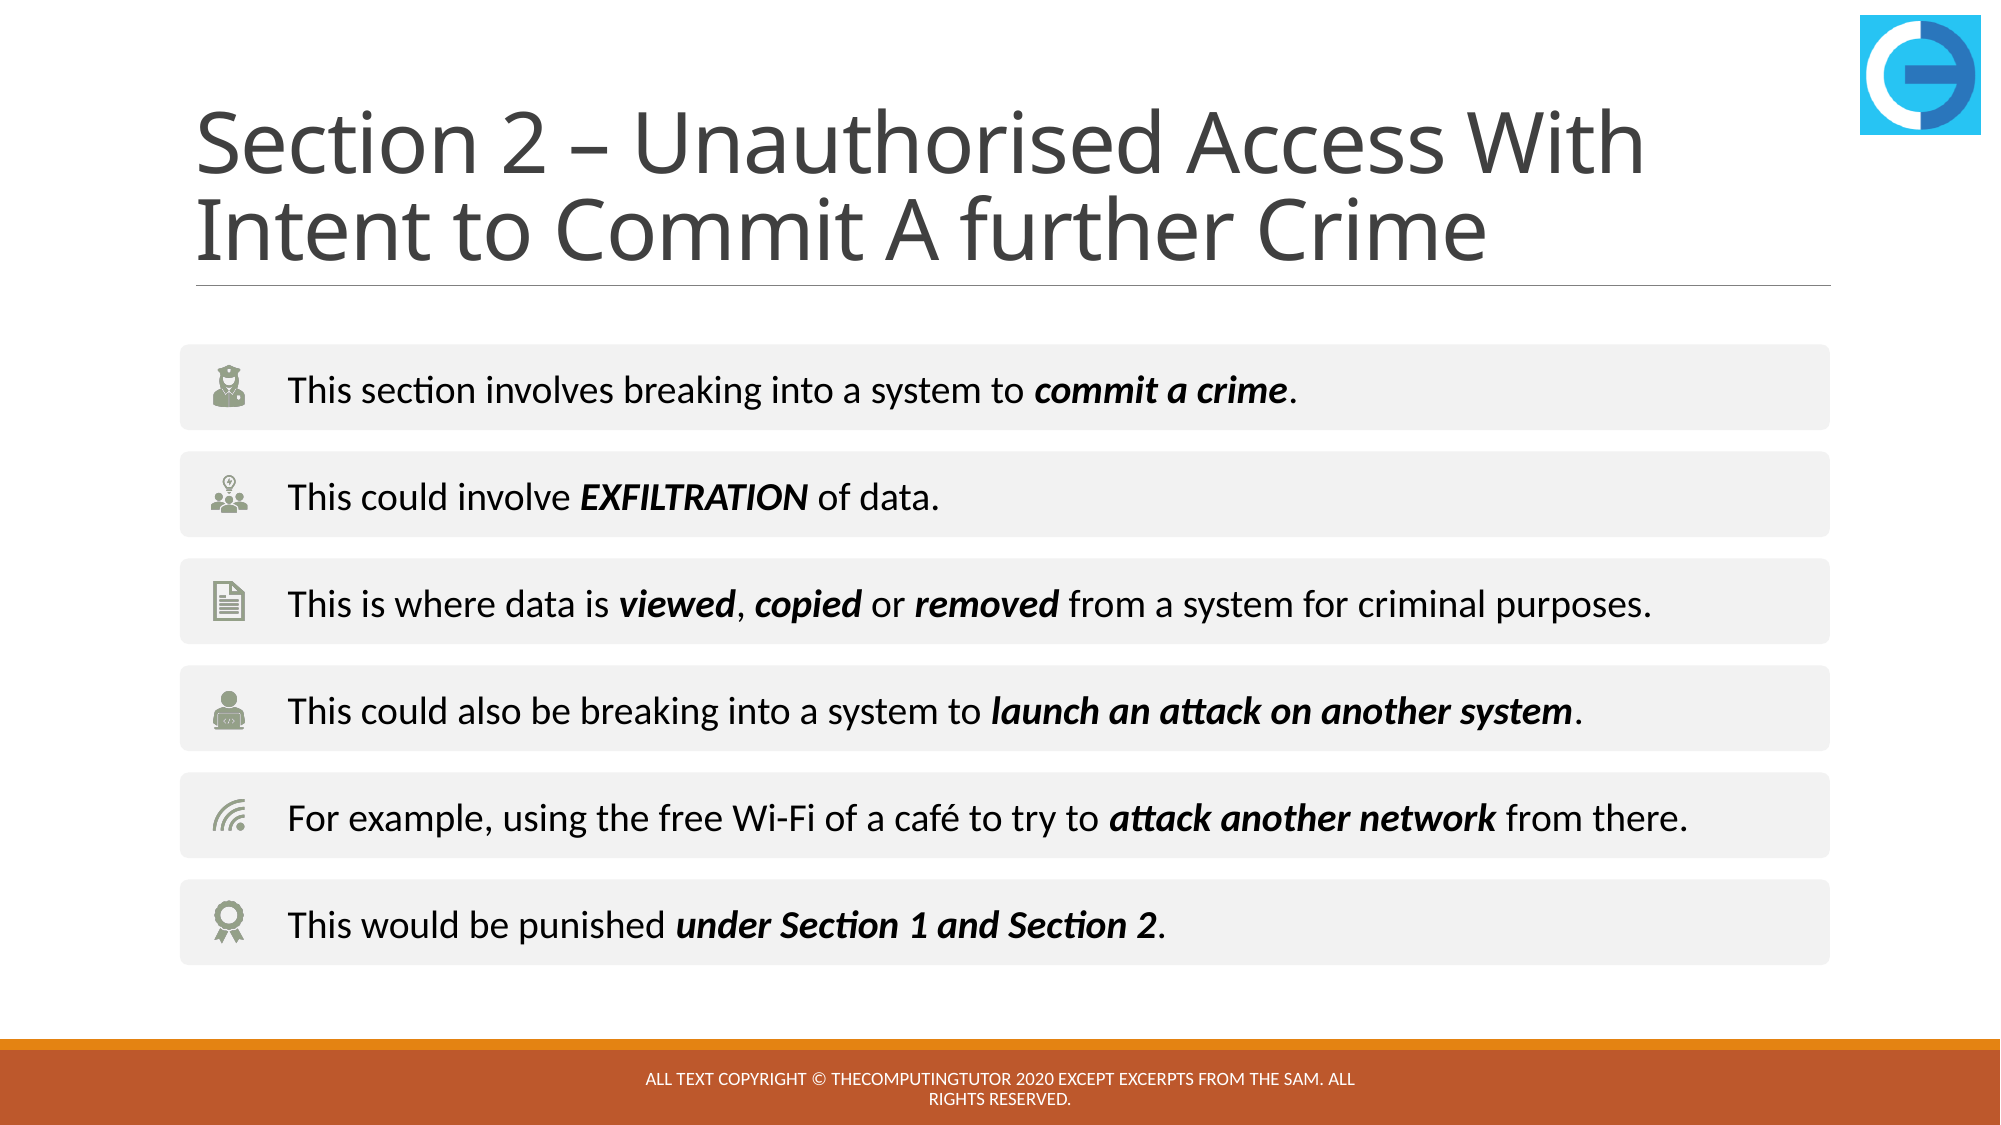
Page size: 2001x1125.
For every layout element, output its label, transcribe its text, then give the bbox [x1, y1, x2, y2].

picture [1860, 15, 1981, 135]
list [179, 343, 1831, 966]
footer All text copyright © TheComputingTutor 2020 except excerpts from the SAM. All rights Reserved. [604, 1059, 1396, 1120]
title Section 2 – Unauthorised Access With Intent to Commit A further Crime [180, 47, 1830, 285]
